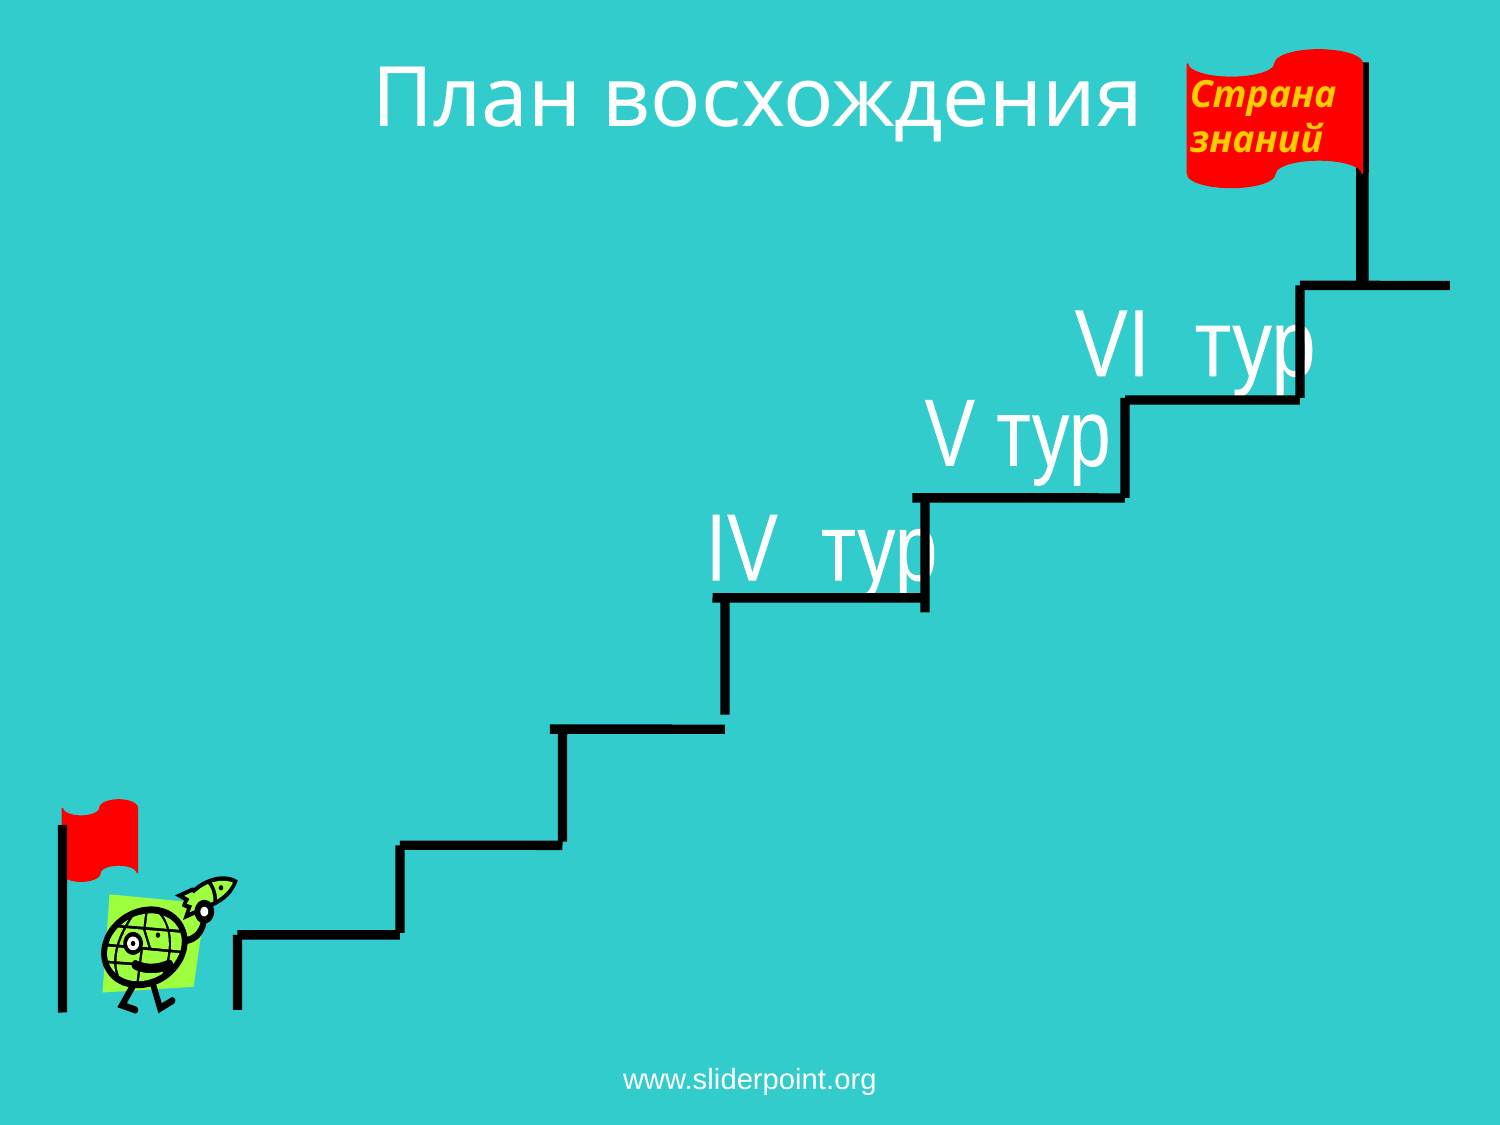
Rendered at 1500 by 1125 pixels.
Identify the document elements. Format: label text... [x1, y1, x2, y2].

text_box [62, 799, 138, 882]
text_box Страна знаний [1175, 62, 1450, 168]
picture [99, 874, 238, 1014]
title План восхождения [74, 47, 1426, 138]
text_box [1275, 49, 1362, 62]
text_box [1187, 168, 1279, 188]
footer www.sliderpoint.org [512, 1024, 988, 1103]
